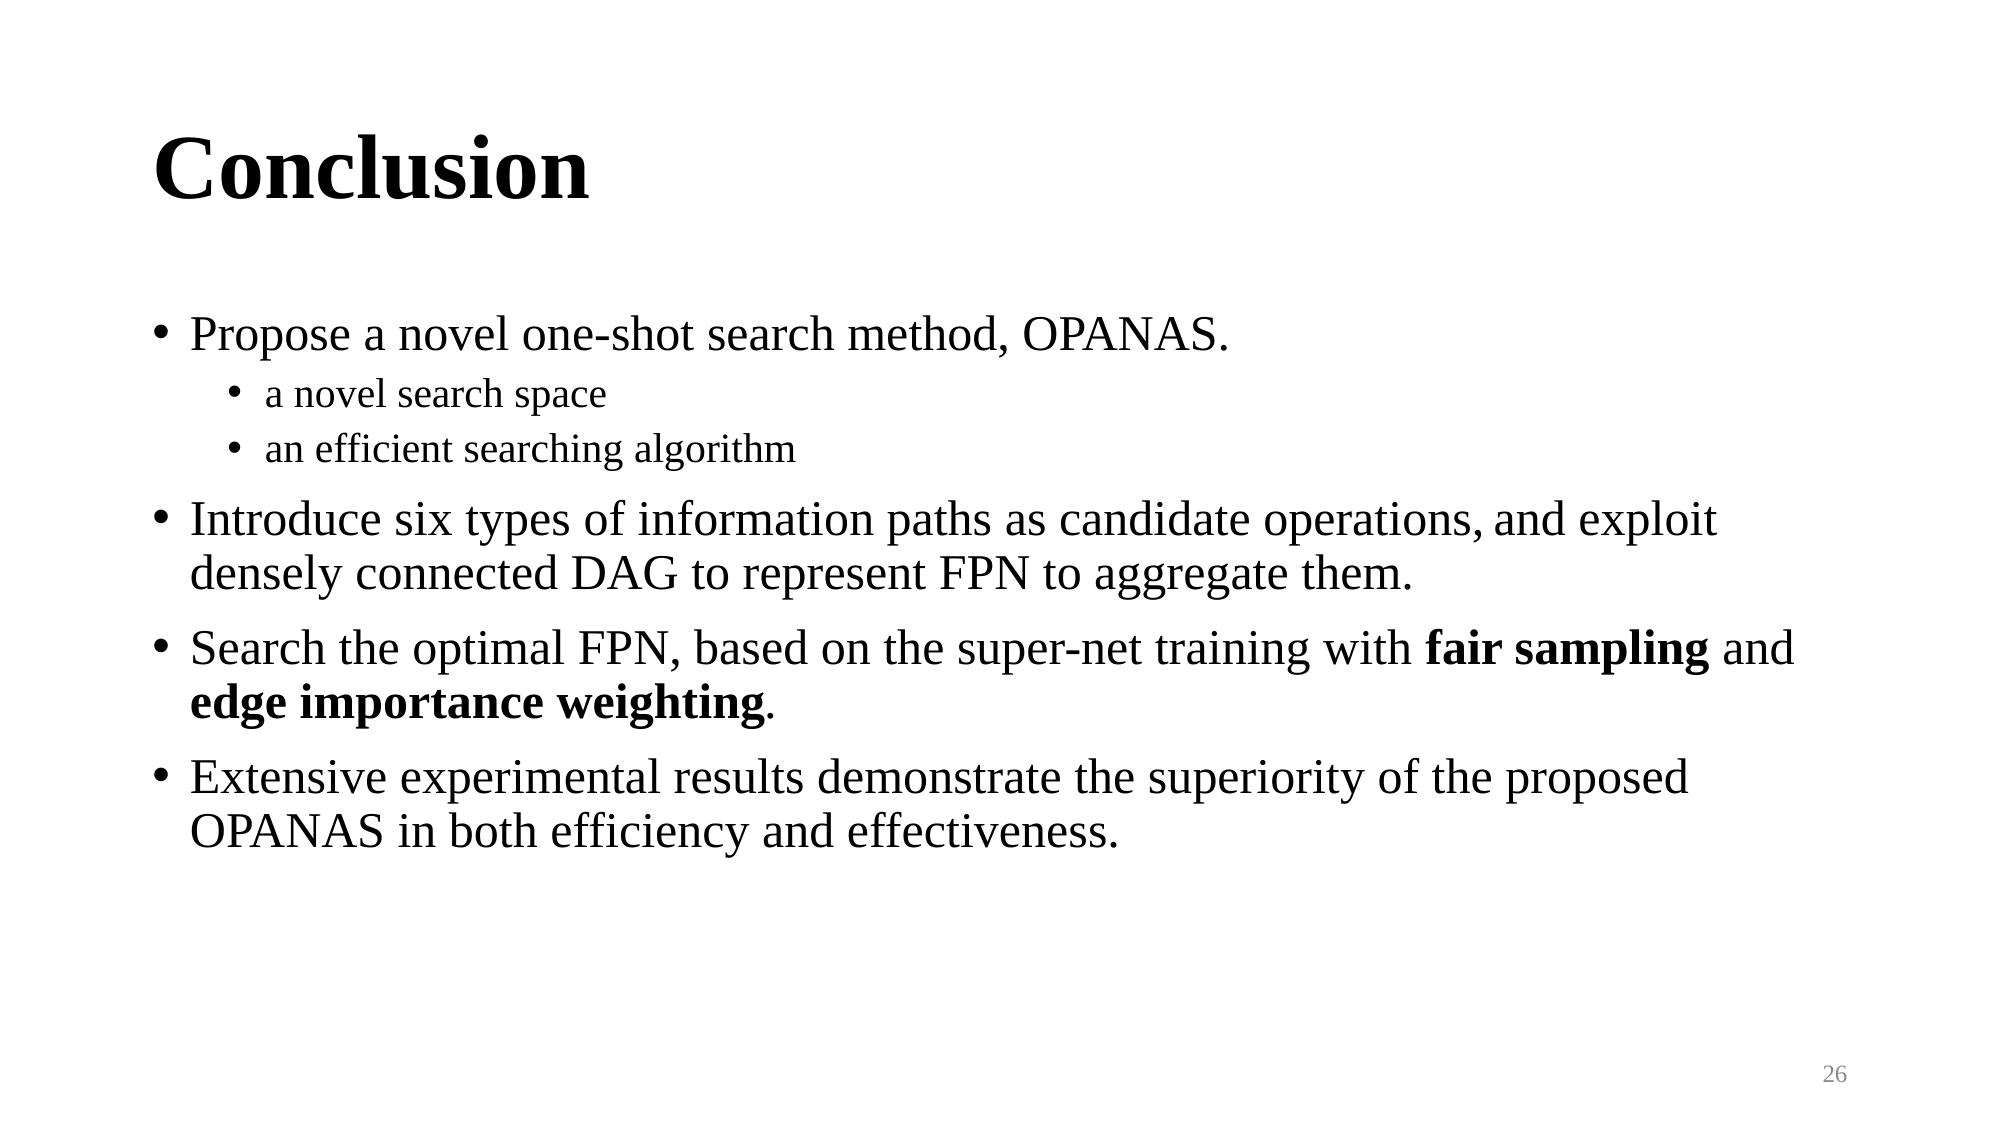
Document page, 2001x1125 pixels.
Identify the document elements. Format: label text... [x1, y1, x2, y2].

list Propose a novel one-shot search method, OPANAS. a novel search space an efficient searching algorithm Introduce six types of information paths as candidate operations, and exploit densely connected DAG to represent FPN to aggregate them. Search the optimal FPN, based on the super-net training with fair sampling and edge importance weighting. Extensive experimental results demonstrate the superiority of the proposed OPANAS in both efficiency and effectiveness. [137, 299, 1863, 1014]
slide_number 26 [1412, 1042, 1863, 1103]
title Conclusion [137, 59, 1863, 278]
